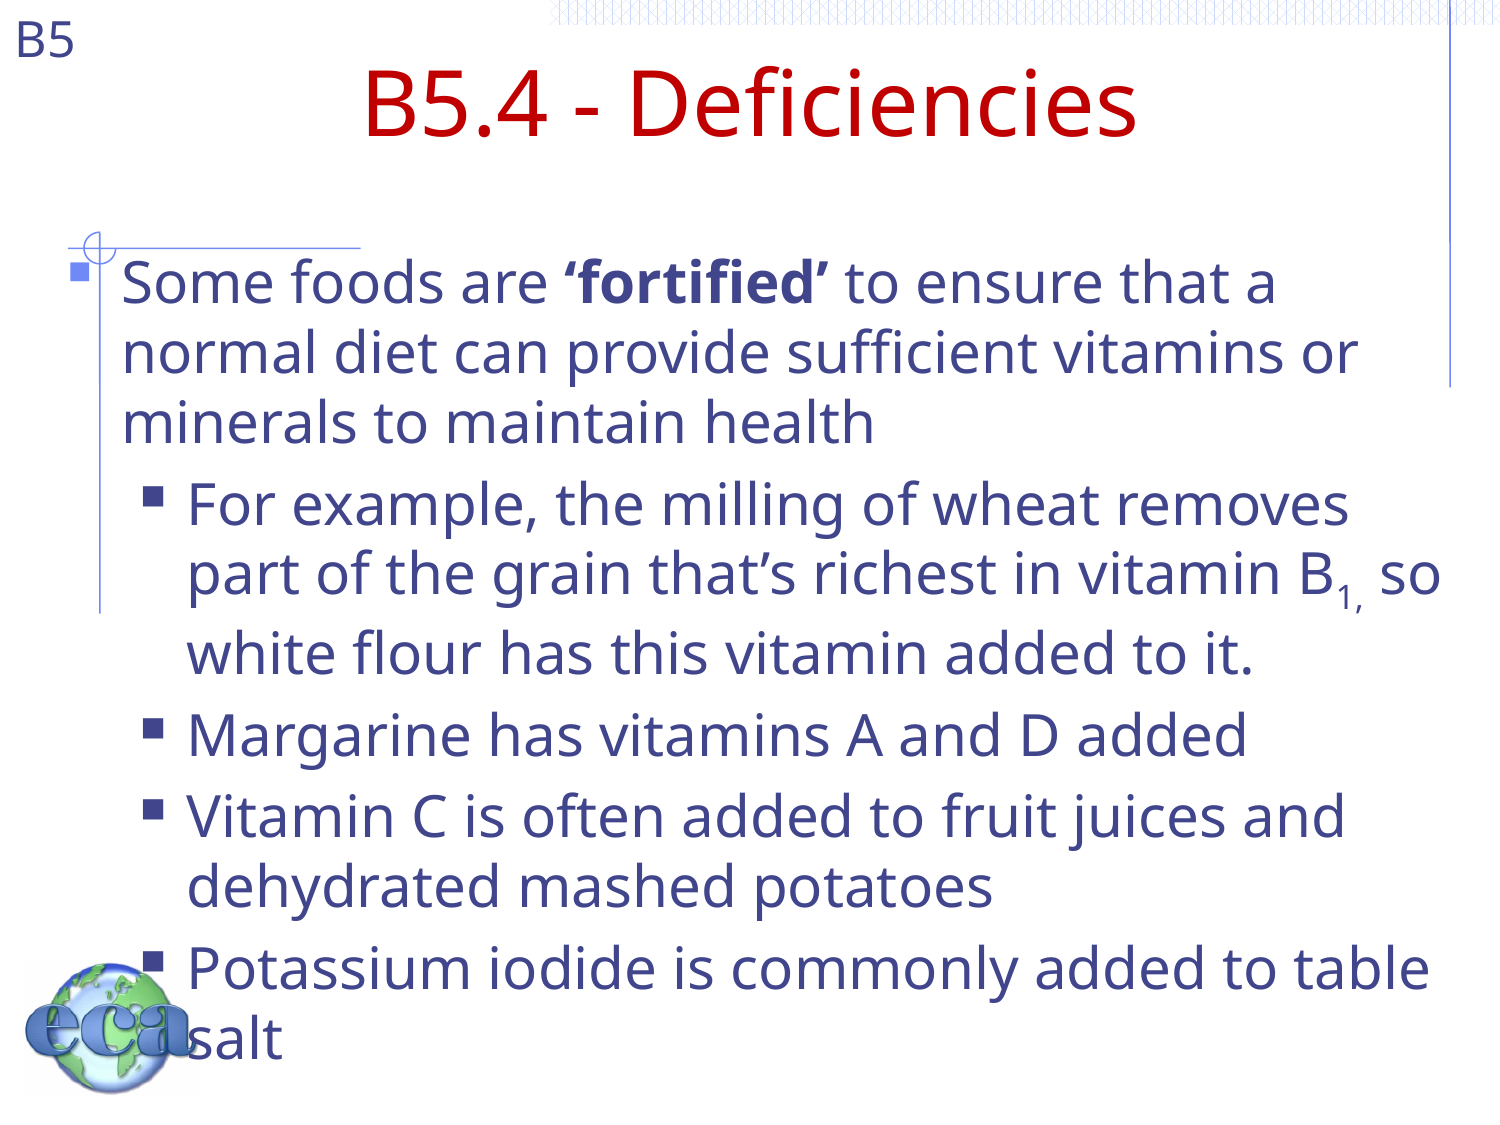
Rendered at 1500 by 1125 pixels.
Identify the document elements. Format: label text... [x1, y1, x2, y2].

list Some foods are ‘fortified’ to ensure that a normal diet can provide sufficient vitamins or minerals to maintain health For example, the milling of wheat removes part of the grain that’s richest in vitamin B1, so white flour has this vitamin added to it. Margarine has vitamins A and D added Vitamin C is often added to fruit juices and dehydrated mashed potatoes Potassium iodide is commonly added to table salt [49, 237, 1463, 976]
title B5.4 - Deficiencies [37, 24, 1463, 163]
picture [23, 960, 200, 1096]
